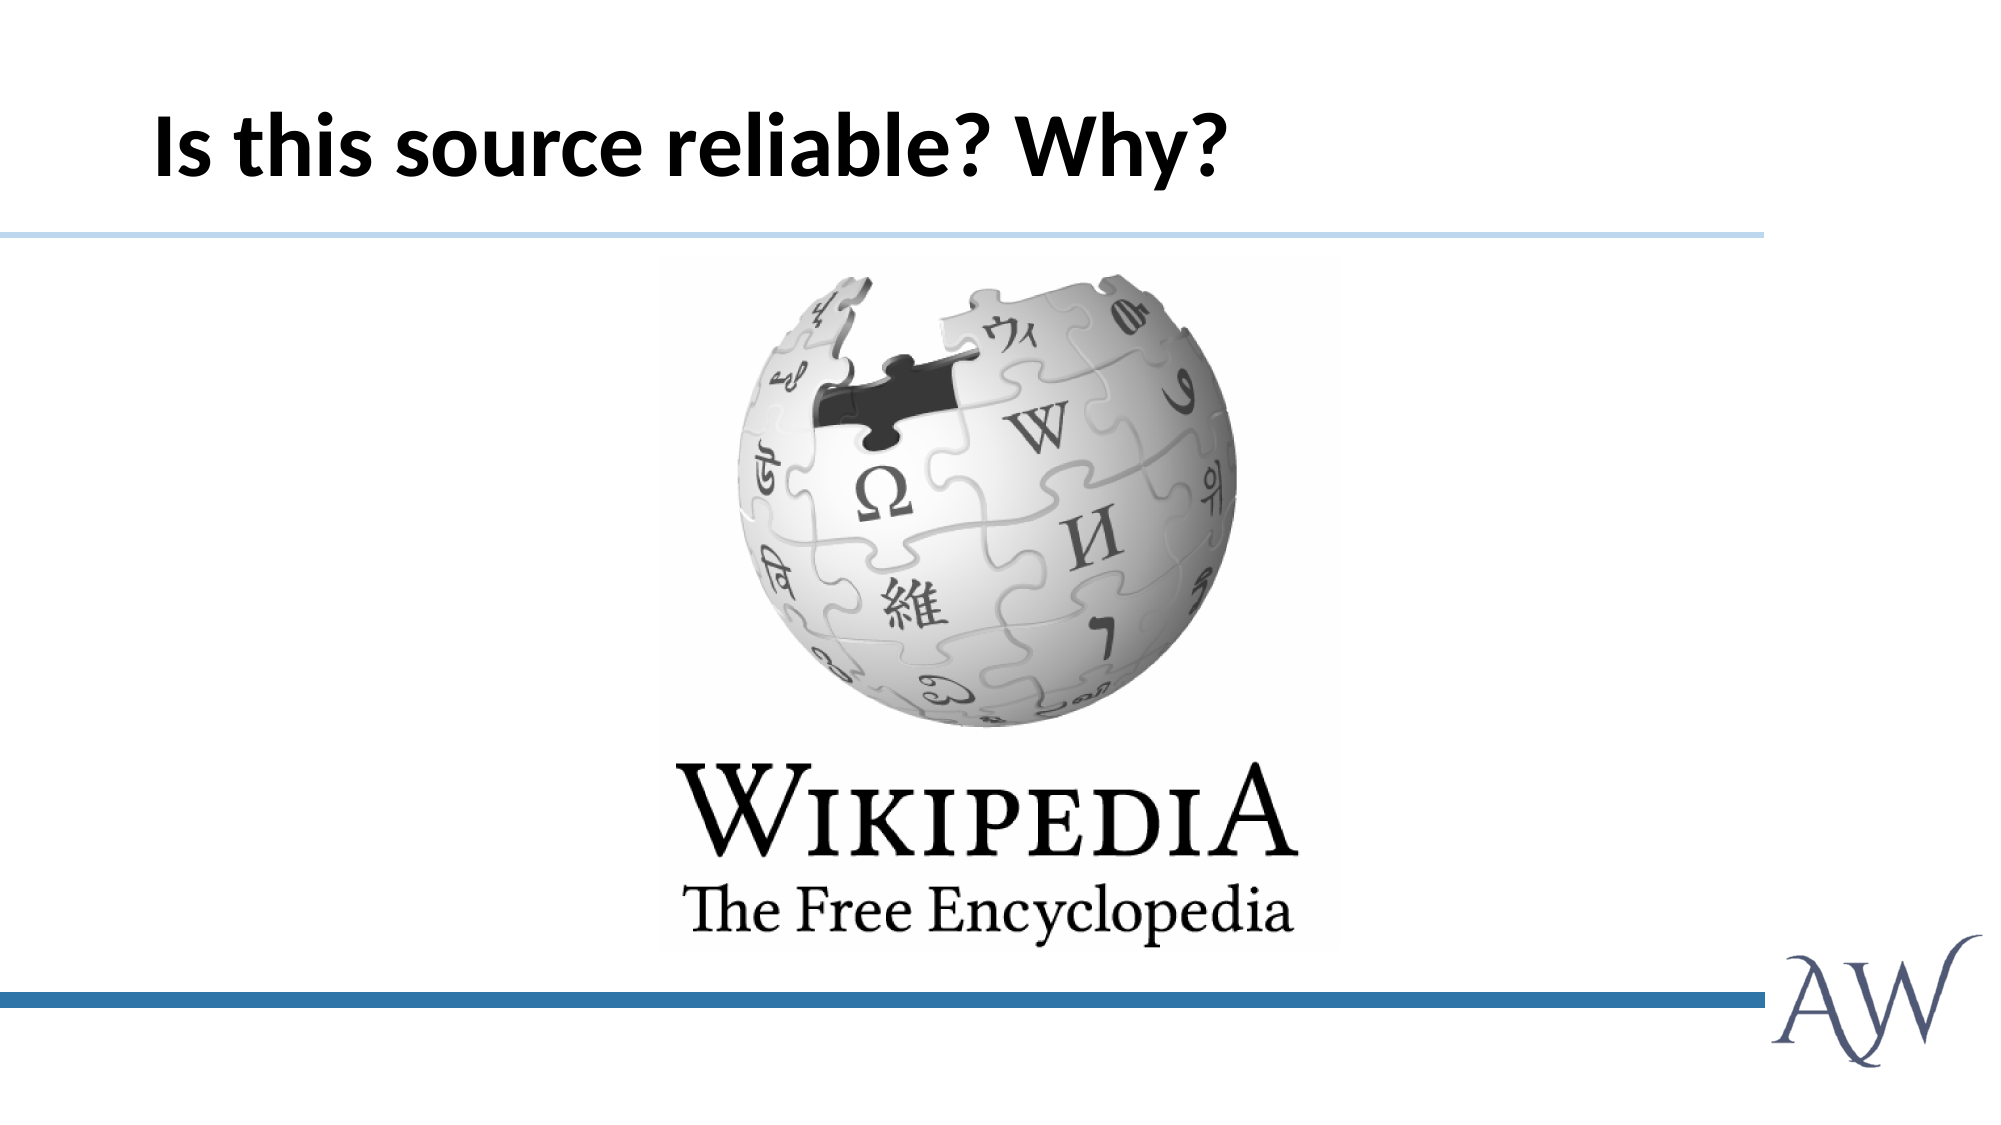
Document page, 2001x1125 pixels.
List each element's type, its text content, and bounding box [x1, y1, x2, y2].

title Is this source reliable? Why? [133, 55, 1867, 237]
picture [660, 257, 1340, 951]
